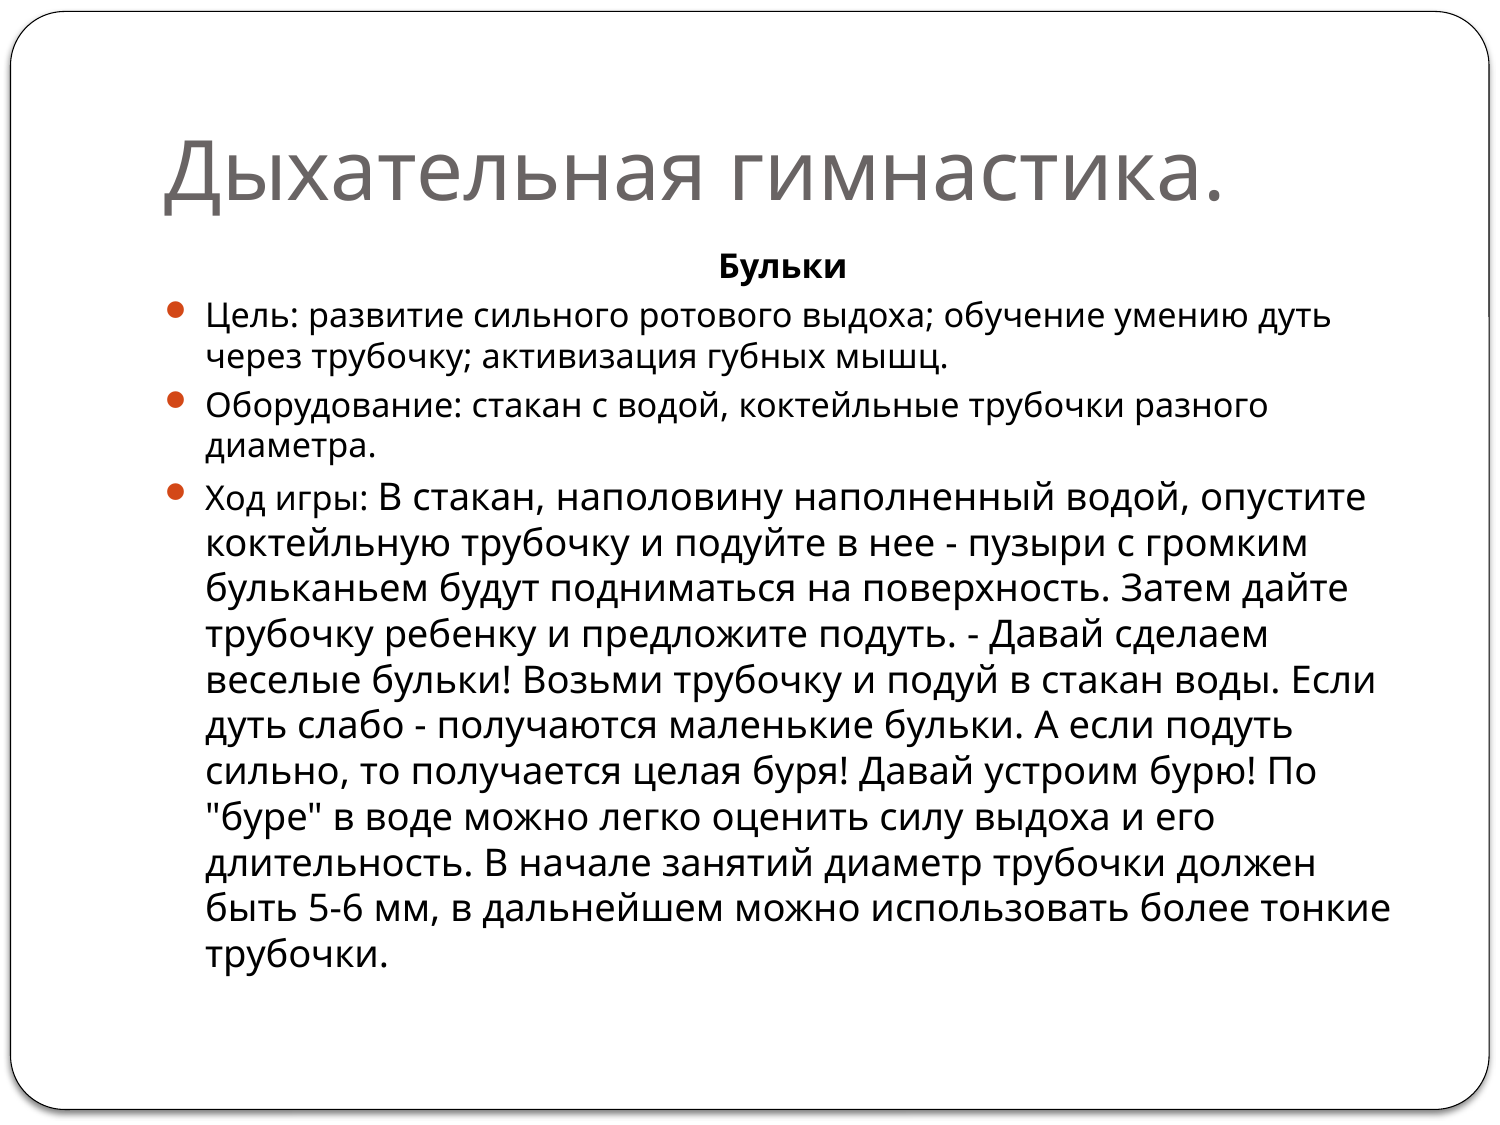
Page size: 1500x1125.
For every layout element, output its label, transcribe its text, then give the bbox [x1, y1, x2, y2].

list Бульки Цель: развитие сильного ротового выдоха; обучение умению дуть через трубочку; активизация губных мышц. Оборудование: стакан с водой, коктейльные трубочки разного диаметра. Ход игры: В стакан, наполовину наполненный водой, опустите коктейльную трубочку и подуйте в нее - пузыри с громким бульканьем будут подниматься на поверхность. Затем дайте трубочку ребенку и предложите подуть. - Давай сделаем веселые бульки! Возьми трубочку и подуй в стакан воды. Если дуть слабо - получаются маленькие бульки. А если подуть сильно, то получается целая буря! Давай устроим бурю! По "буре" в воде можно легко оценить силу выдоха и его длительность. В начале занятий диаметр трубочки должен быть 5-6 мм, в дальнейшем можно использовать более тонкие трубочки. [150, 237, 1425, 988]
title Дыхательная гимнастика. [150, 45, 1425, 233]
